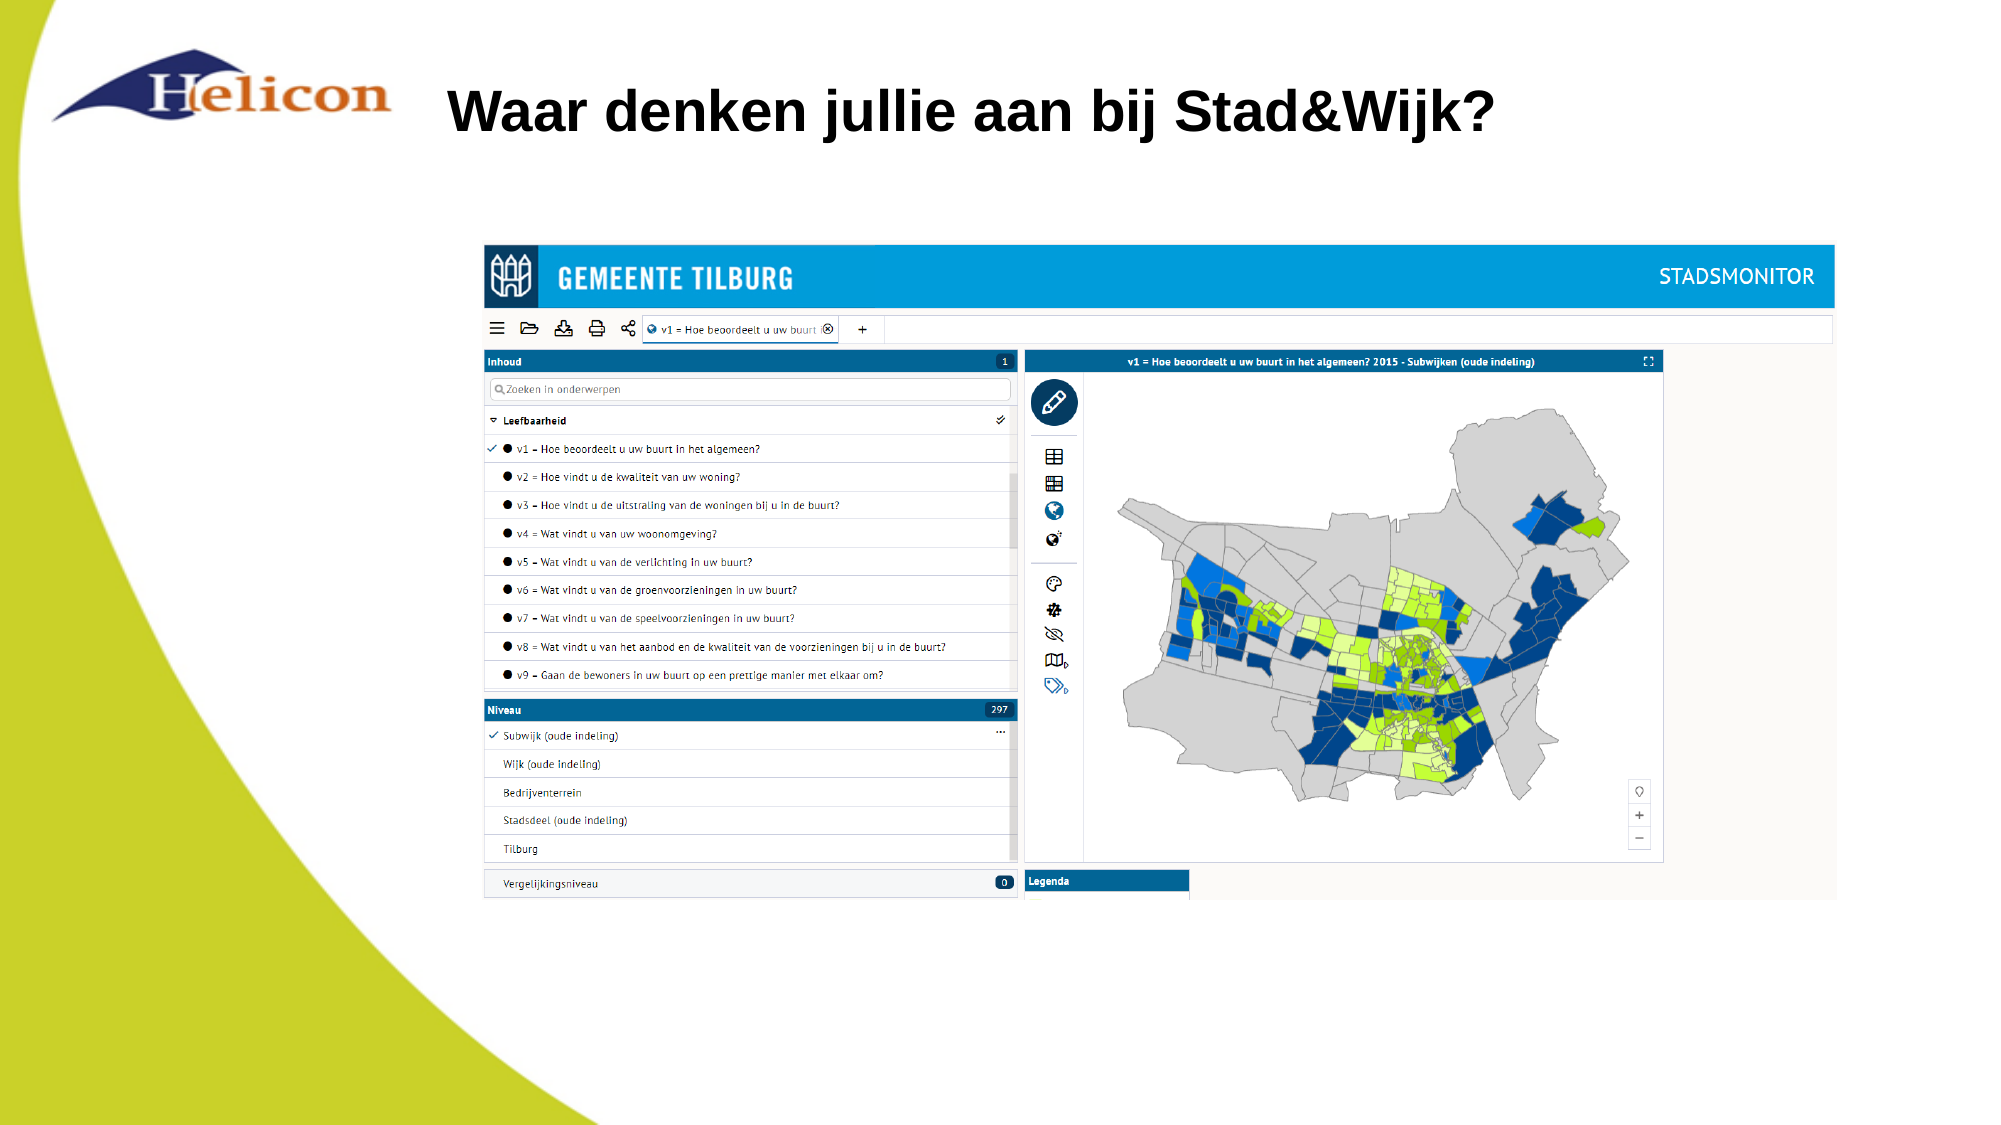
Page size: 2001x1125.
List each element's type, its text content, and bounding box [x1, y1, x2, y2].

title Waar denken jullie aan bij Stad&Wijk? [432, 54, 1887, 161]
picture [0, 0, 2000, 1125]
